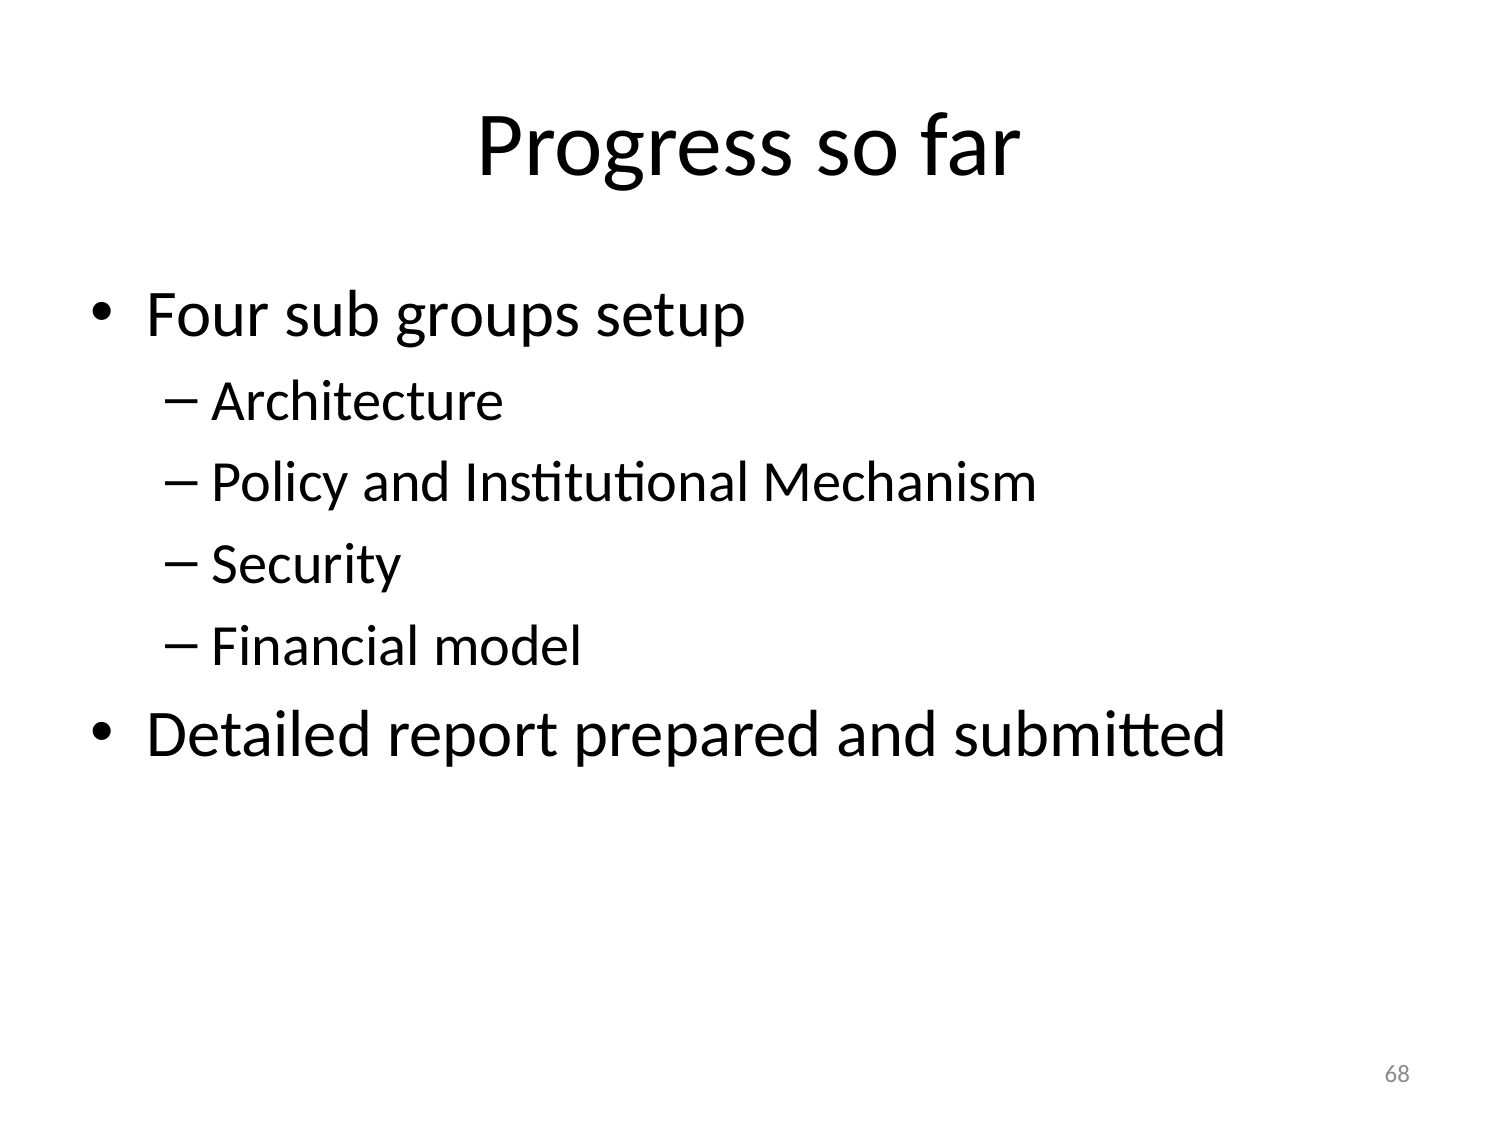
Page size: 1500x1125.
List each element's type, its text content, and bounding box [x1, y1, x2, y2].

title Progress so far [75, 45, 1425, 233]
list Four sub groups setup Architecture Policy and Institutional Mechanism Security Financial model Detailed report prepared and submitted [75, 262, 1425, 1005]
slide_number 68 [1074, 1042, 1425, 1103]
